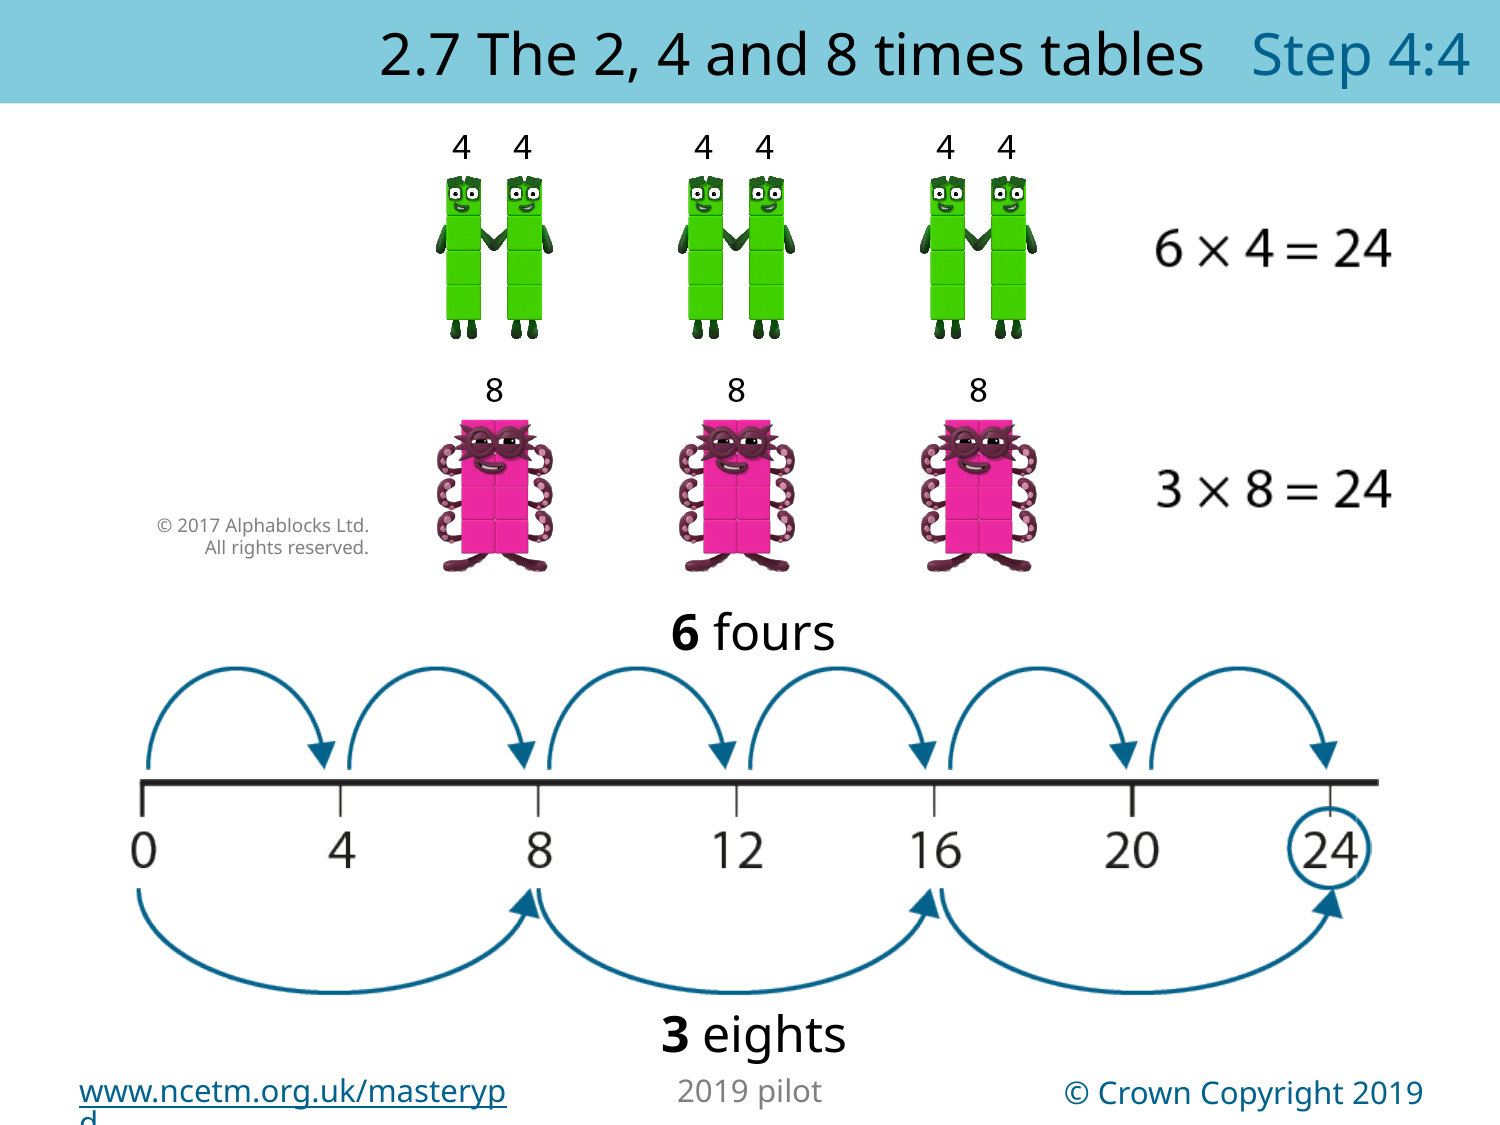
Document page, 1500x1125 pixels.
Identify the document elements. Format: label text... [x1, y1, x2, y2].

text_box 3 eights [613, 1005, 895, 1070]
picture [130, 779, 1379, 997]
text_box © 2017 Alphablocks Ltd. All rights reserved. [141, 506, 384, 567]
picture [416, 369, 1062, 587]
text_box 6 fours [636, 596, 873, 668]
picture [1152, 447, 1393, 536]
picture [1148, 665, 1340, 770]
picture [747, 665, 939, 770]
picture [948, 665, 1139, 770]
picture [347, 665, 538, 770]
picture [146, 665, 337, 770]
list 2.7 The 2, 4 and 8 times tables Step 4:4 [0, 0, 1500, 104]
picture [416, 133, 1070, 351]
picture [547, 665, 738, 770]
picture [1117, 210, 1393, 291]
